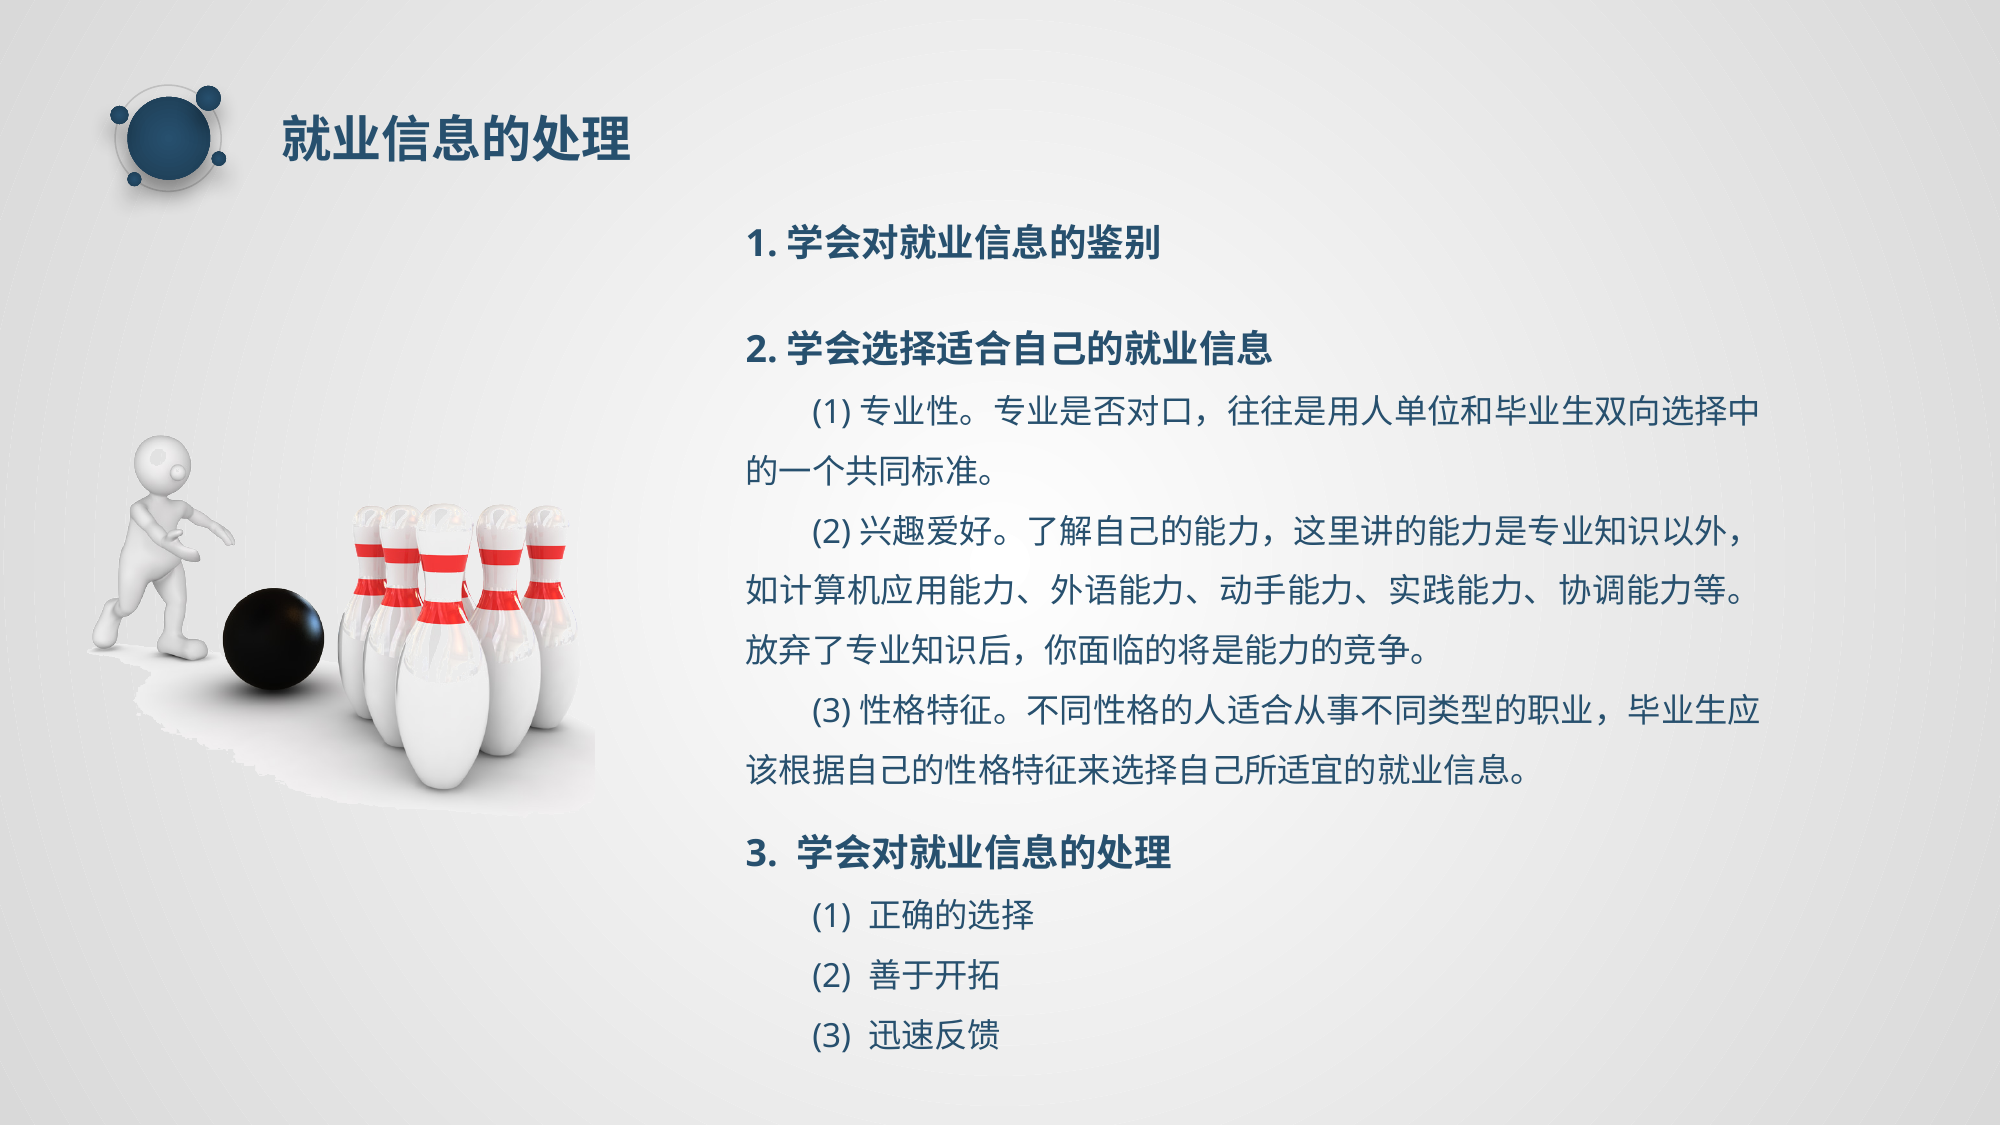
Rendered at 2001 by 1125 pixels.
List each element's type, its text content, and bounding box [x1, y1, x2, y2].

text_box 3. 学会对就业信息的处理 (1) 正确的选择 (2) 善于开拓 (3) 迅速反馈 [730, 799, 1776, 1062]
picture [78, 304, 595, 821]
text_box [110, 85, 226, 192]
text_box 就业信息的处理 [266, 100, 647, 176]
text_box 1.学会对就业信息的鉴别 [730, 189, 1776, 272]
text_box 2.学会选择适合自己的就业信息 (1)专业性。专业是否对口，往往是用人单位和毕业生双向选择中的一个共同标准。 (2)兴趣爱好。了解自己的能力，这里讲的能力是专业知识以外，如计算机应用能力、外语能力、动手能力、实践能力、协调能力等。放弃了专业知识后，你面临的将是能力的竞争。 (3)性格特征。不同性格的人适合从事不同类型的职业，毕业生应该根据自己的性格特征来选择自己所适宜的就业信息。 [730, 295, 1776, 797]
